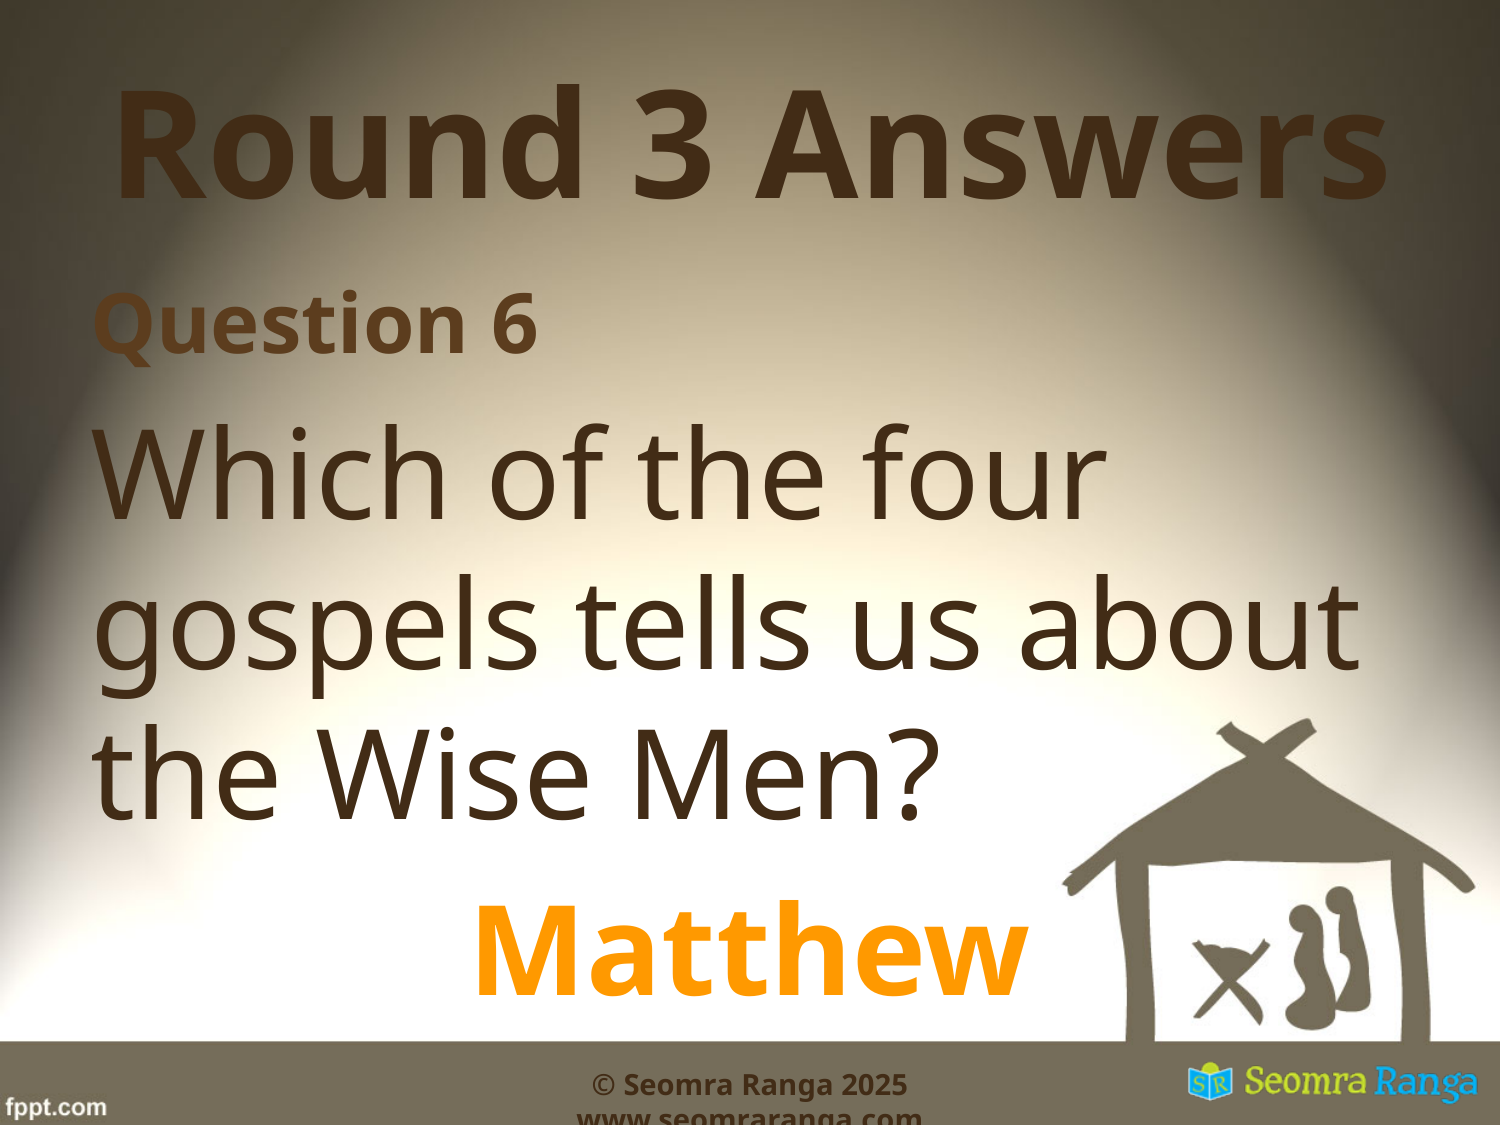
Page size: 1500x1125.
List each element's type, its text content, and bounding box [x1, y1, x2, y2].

title Round 3 Answers [75, 45, 1425, 233]
list Question 6 Which of the four gospels tells us about the Wise Men? Matthew [75, 262, 1425, 1005]
text_box © Seomra Ranga 2025 www.seomraranga.com [401, 1058, 1099, 1125]
picture [0, 0, 1500, 1125]
